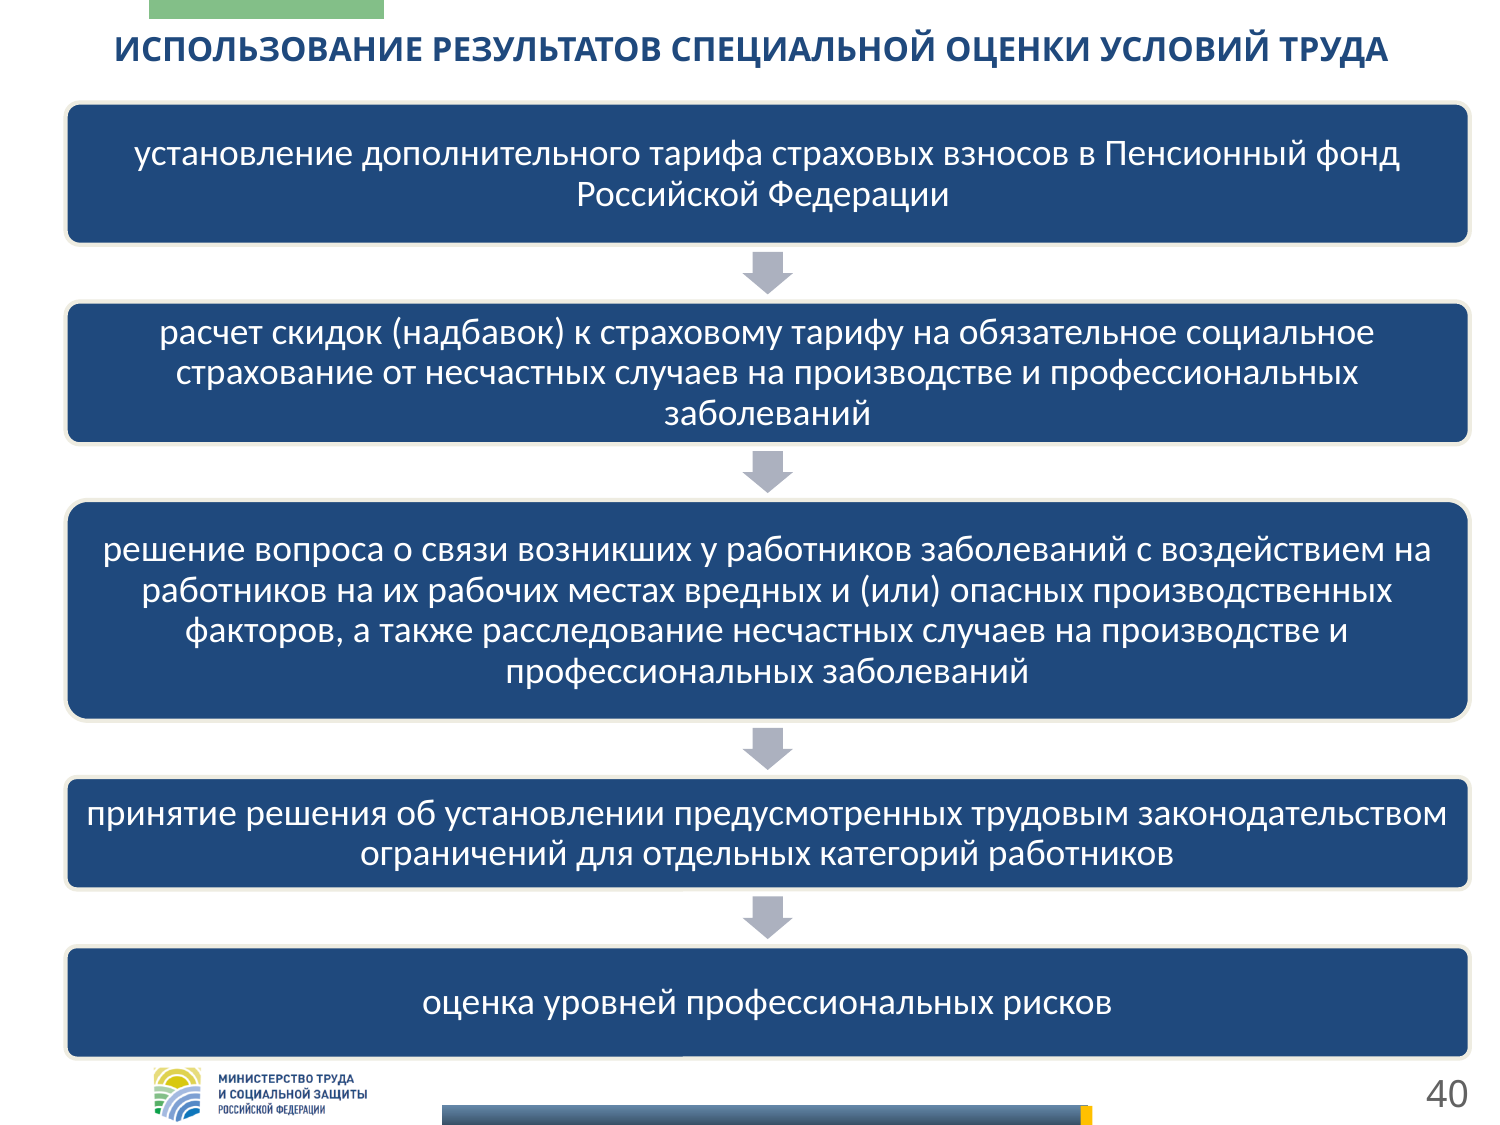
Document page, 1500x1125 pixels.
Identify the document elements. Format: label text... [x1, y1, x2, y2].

text_box [442, 1105, 1079, 1125]
title ИСПОЛЬЗОВАНИЕ РЕЗУЛЬТАТОВ СПЕЦИАЛЬНОЙ ОЦЕНКИ УСЛОВИЙ ТРУДА [76, 18, 1428, 79]
text_box [1079, 1104, 1094, 1125]
slide_number 40 [1387, 1065, 1485, 1125]
picture [149, 0, 385, 19]
picture [147, 1063, 373, 1125]
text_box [52, 101, 1483, 1059]
